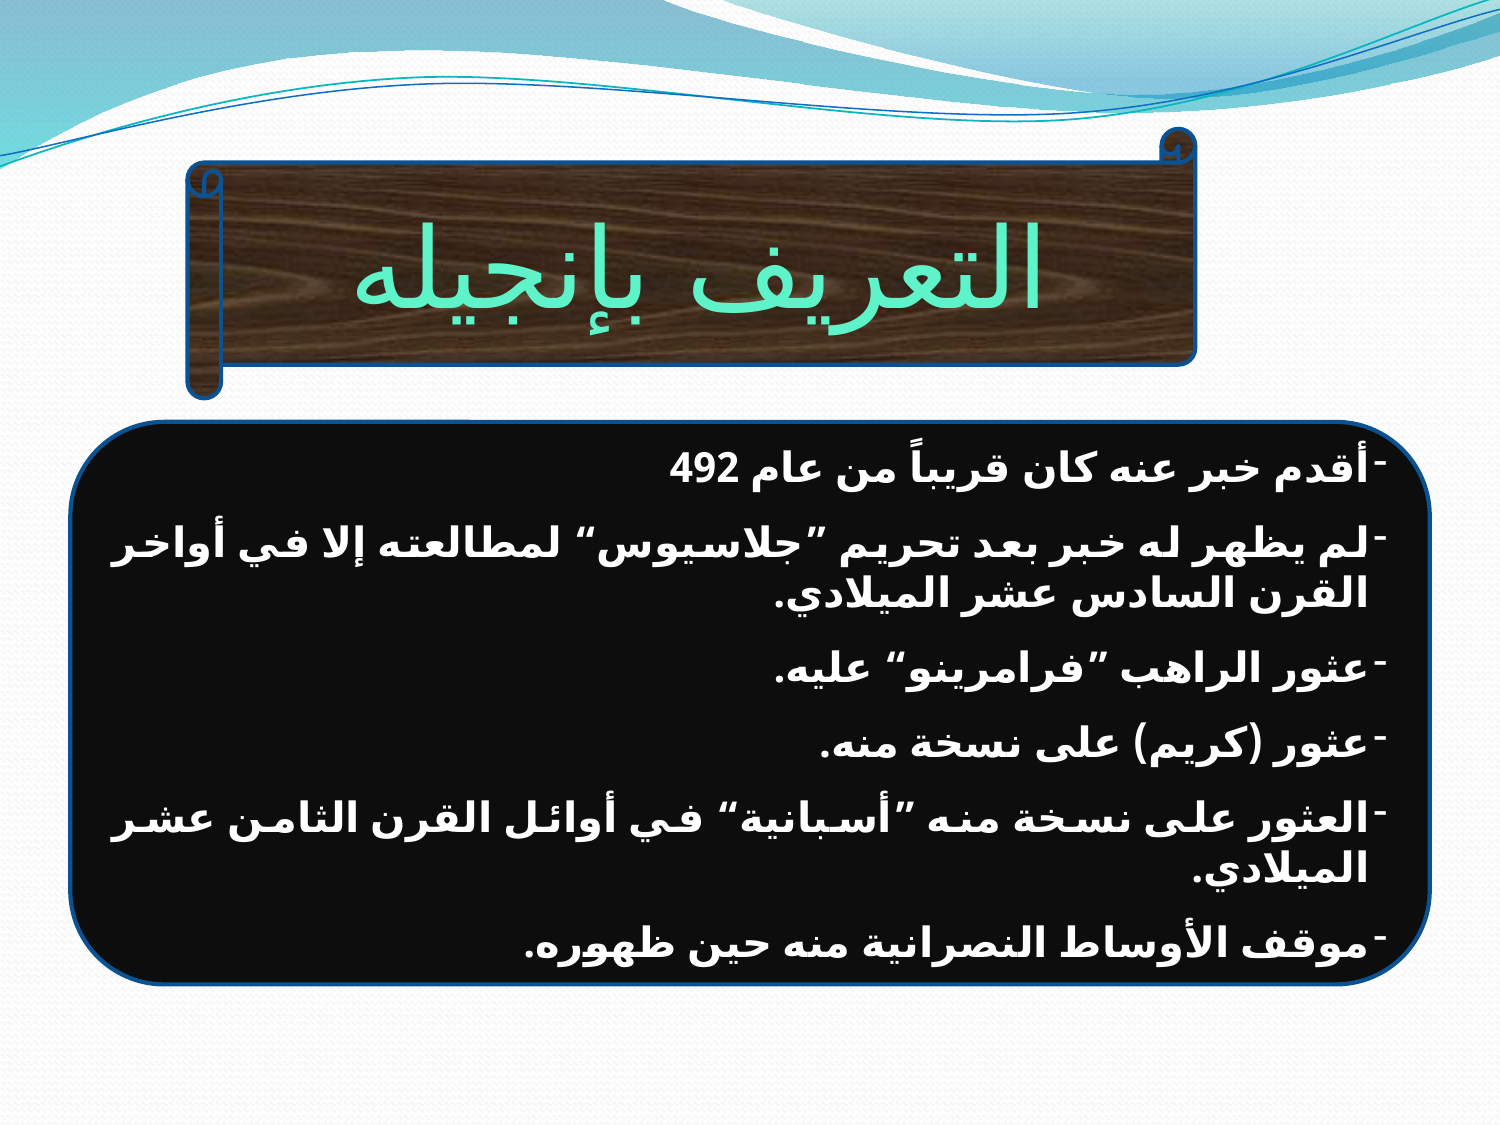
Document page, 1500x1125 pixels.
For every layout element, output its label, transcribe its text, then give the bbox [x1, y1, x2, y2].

text_box أقدم خبر عنه كان قريباً من عام 492 لم يظهر له خبر بعد تحريم ”جلاسيوس“ لمطالعته إلا في أواخر القرن السادس عشر الميلادي. عثور الراهب ”فرامرينو“ عليه. عثور (كريم) على نسخة منه. العثور على نسخة منه ”أسبانية“ في أوائل القرن الثامن عشر الميلادي. موقف الأوساط النصرانية منه حين ظهوره. [68, 419, 1432, 987]
text_box التعريف بإنجيله [185, 126, 1198, 401]
